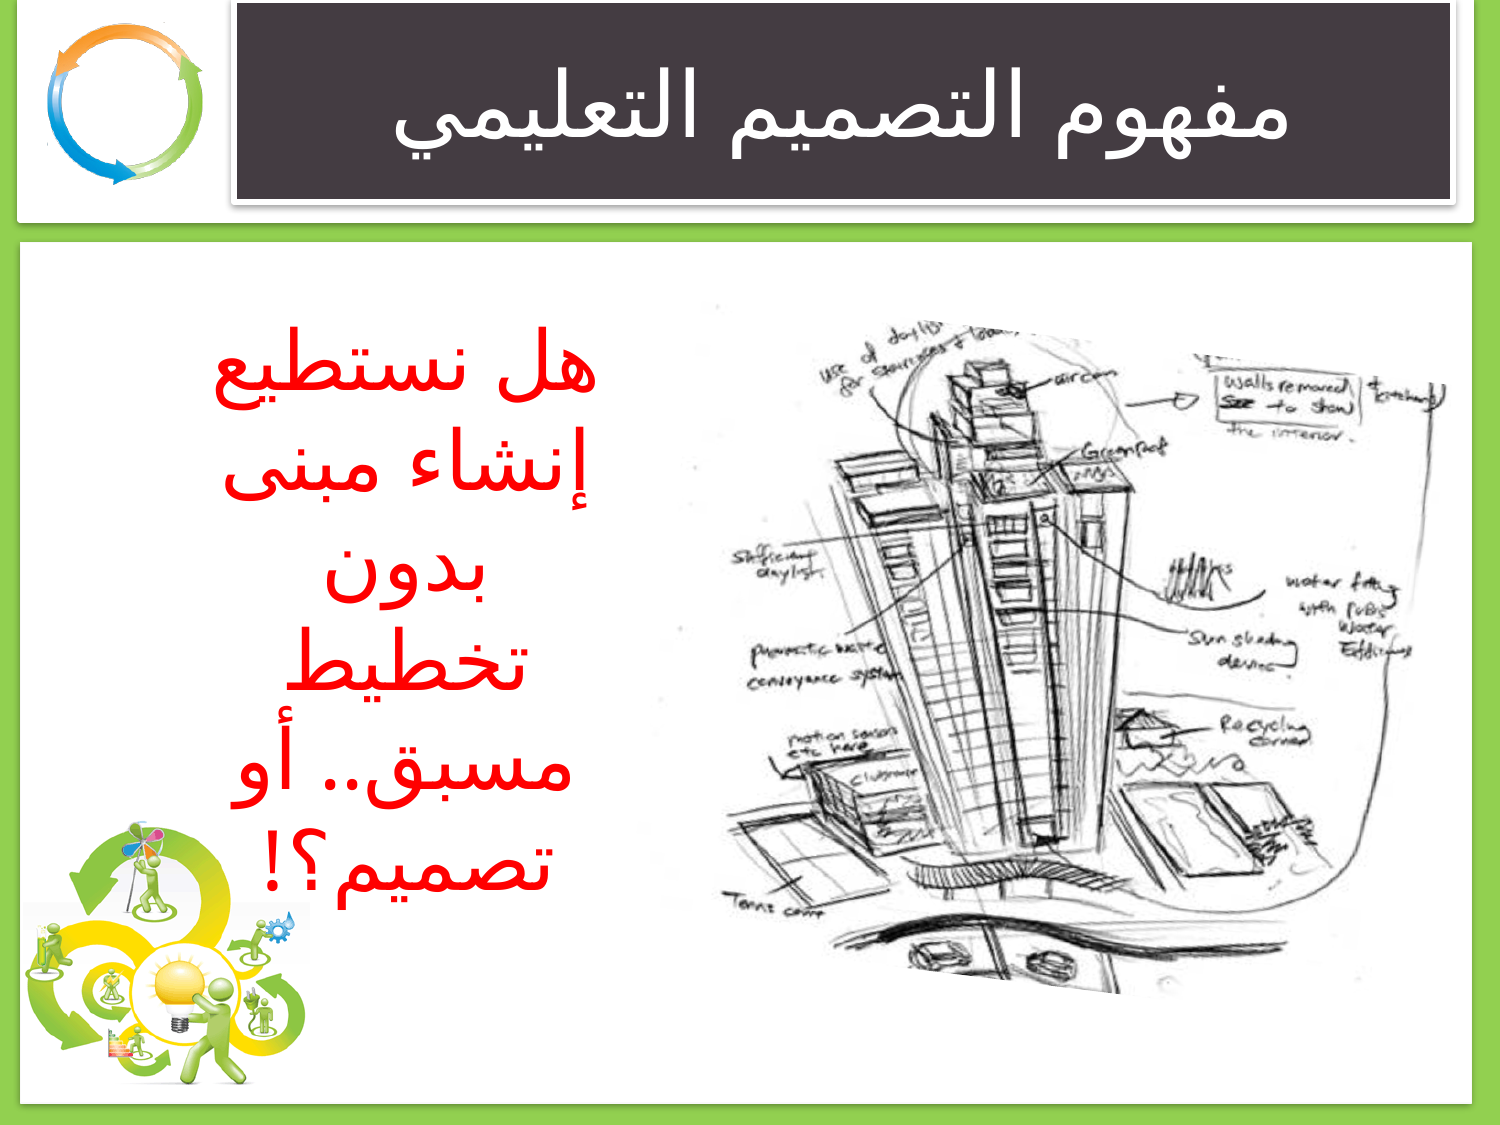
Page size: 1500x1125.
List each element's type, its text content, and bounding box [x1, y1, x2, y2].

text_box هل نستطيع إنشاء مبنى بدون تخطيط مسبق.. أو تصميم؟! [140, 324, 672, 990]
picture [23, 815, 310, 1102]
text_box مفهوم التصميم التعليمي [231, 0, 1456, 205]
text_box [20, 242, 1472, 1104]
text_box [17, 0, 1474, 223]
picture [47, 21, 204, 190]
picture [624, 293, 1453, 1026]
